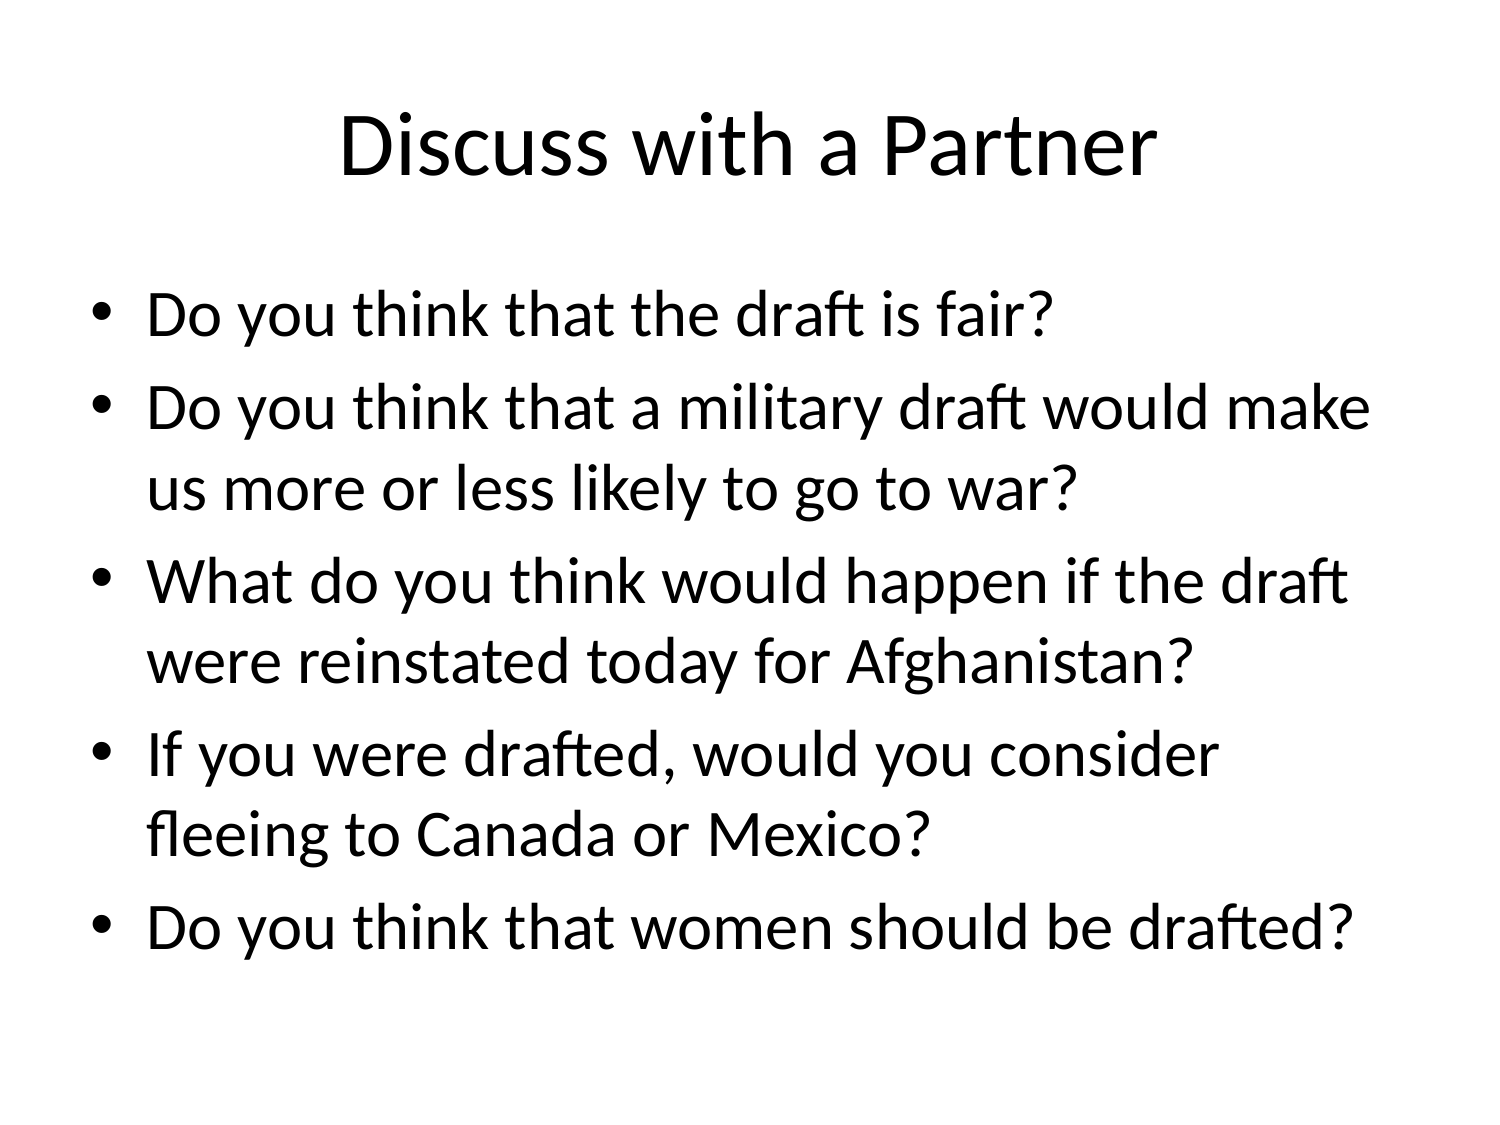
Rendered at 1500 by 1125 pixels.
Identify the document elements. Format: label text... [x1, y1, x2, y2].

list Do you think that the draft is fair? Do you think that a military draft would make us more or less likely to go to war? What do you think would happen if the draft were reinstated today for Afghanistan? If you were drafted, would you consider fleeing to Canada or Mexico? Do you think that women should be drafted? [75, 262, 1425, 1005]
title Discuss with a Partner [75, 45, 1425, 233]
